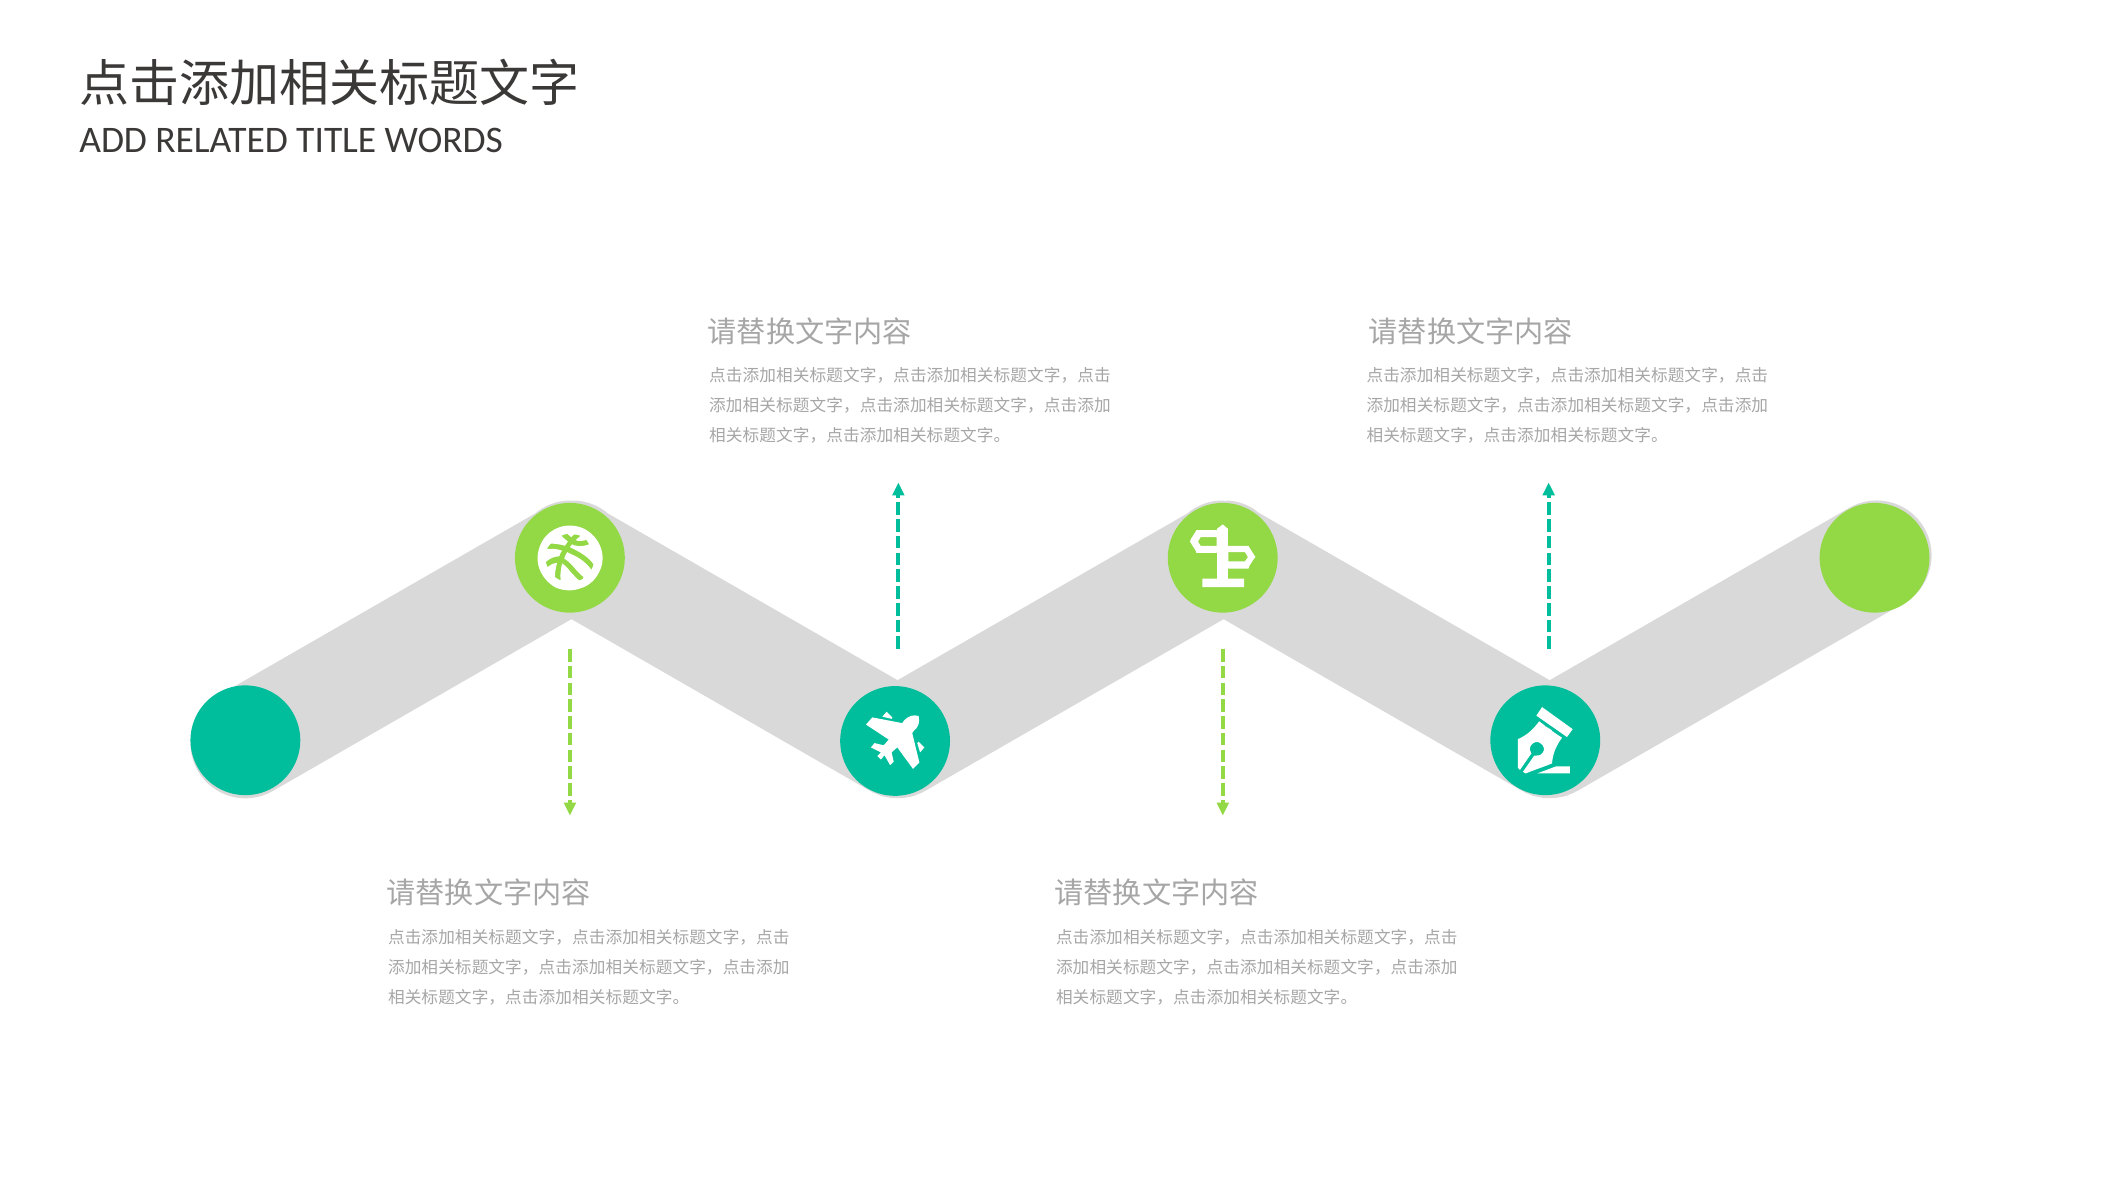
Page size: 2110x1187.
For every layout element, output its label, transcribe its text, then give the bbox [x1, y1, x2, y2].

text_box ADD RELATED TITLE WORDS [63, 107, 520, 169]
text_box 点击添加相关标题文字 [63, 43, 596, 120]
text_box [190, 268, 1930, 1030]
